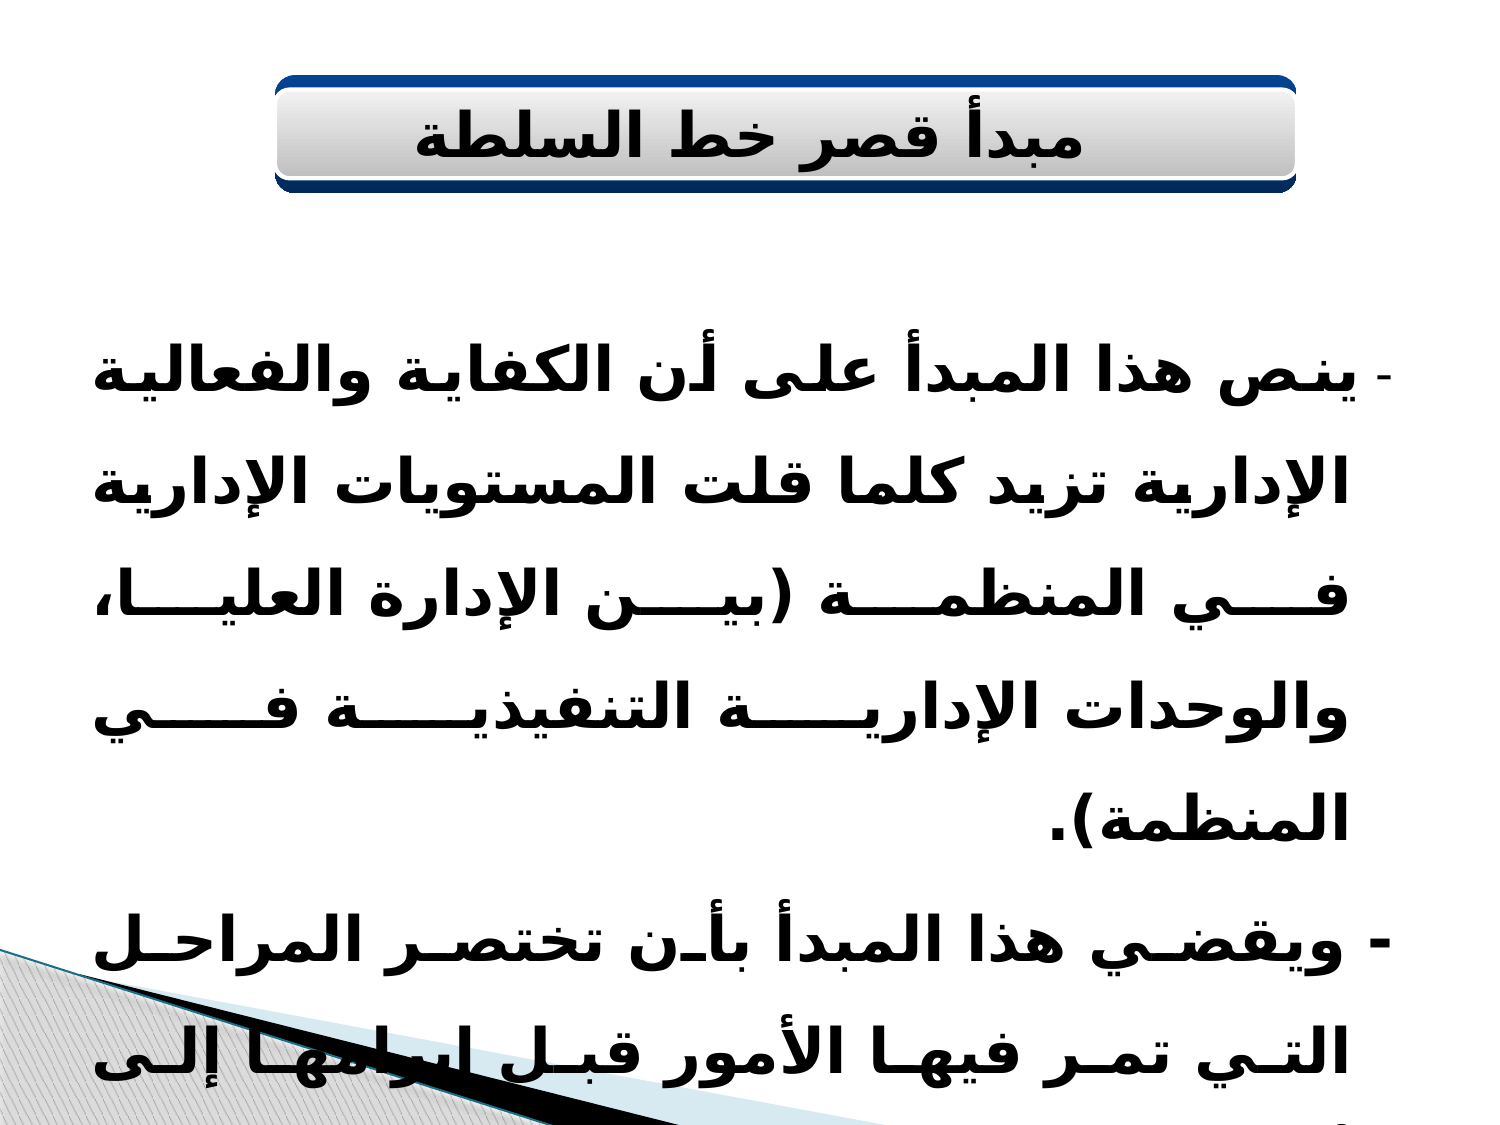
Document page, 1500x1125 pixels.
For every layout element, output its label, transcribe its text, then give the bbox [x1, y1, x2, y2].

text_box - ينص هذا المبدأ على أن الكفاية والفعالية الإدارية تزيد كلما قلت المستويات الإدارية في المنظمة (بين الإدارة العليا، والوحدات الإدارية التنفيذية في المنظمة). - ويقضي هذا المبدأ بأن تختصر المراحل التي تمر فيها الأمور قبل إبرامها إلى أقل عدد ممكن. فكلما قلت المستويات الإدارية والمراحل التي تمر فيها، المعاملات (الاتصالات) كلما زادت الكفاءة الإدارية. [76, 207, 1427, 951]
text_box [274, 74, 1298, 194]
